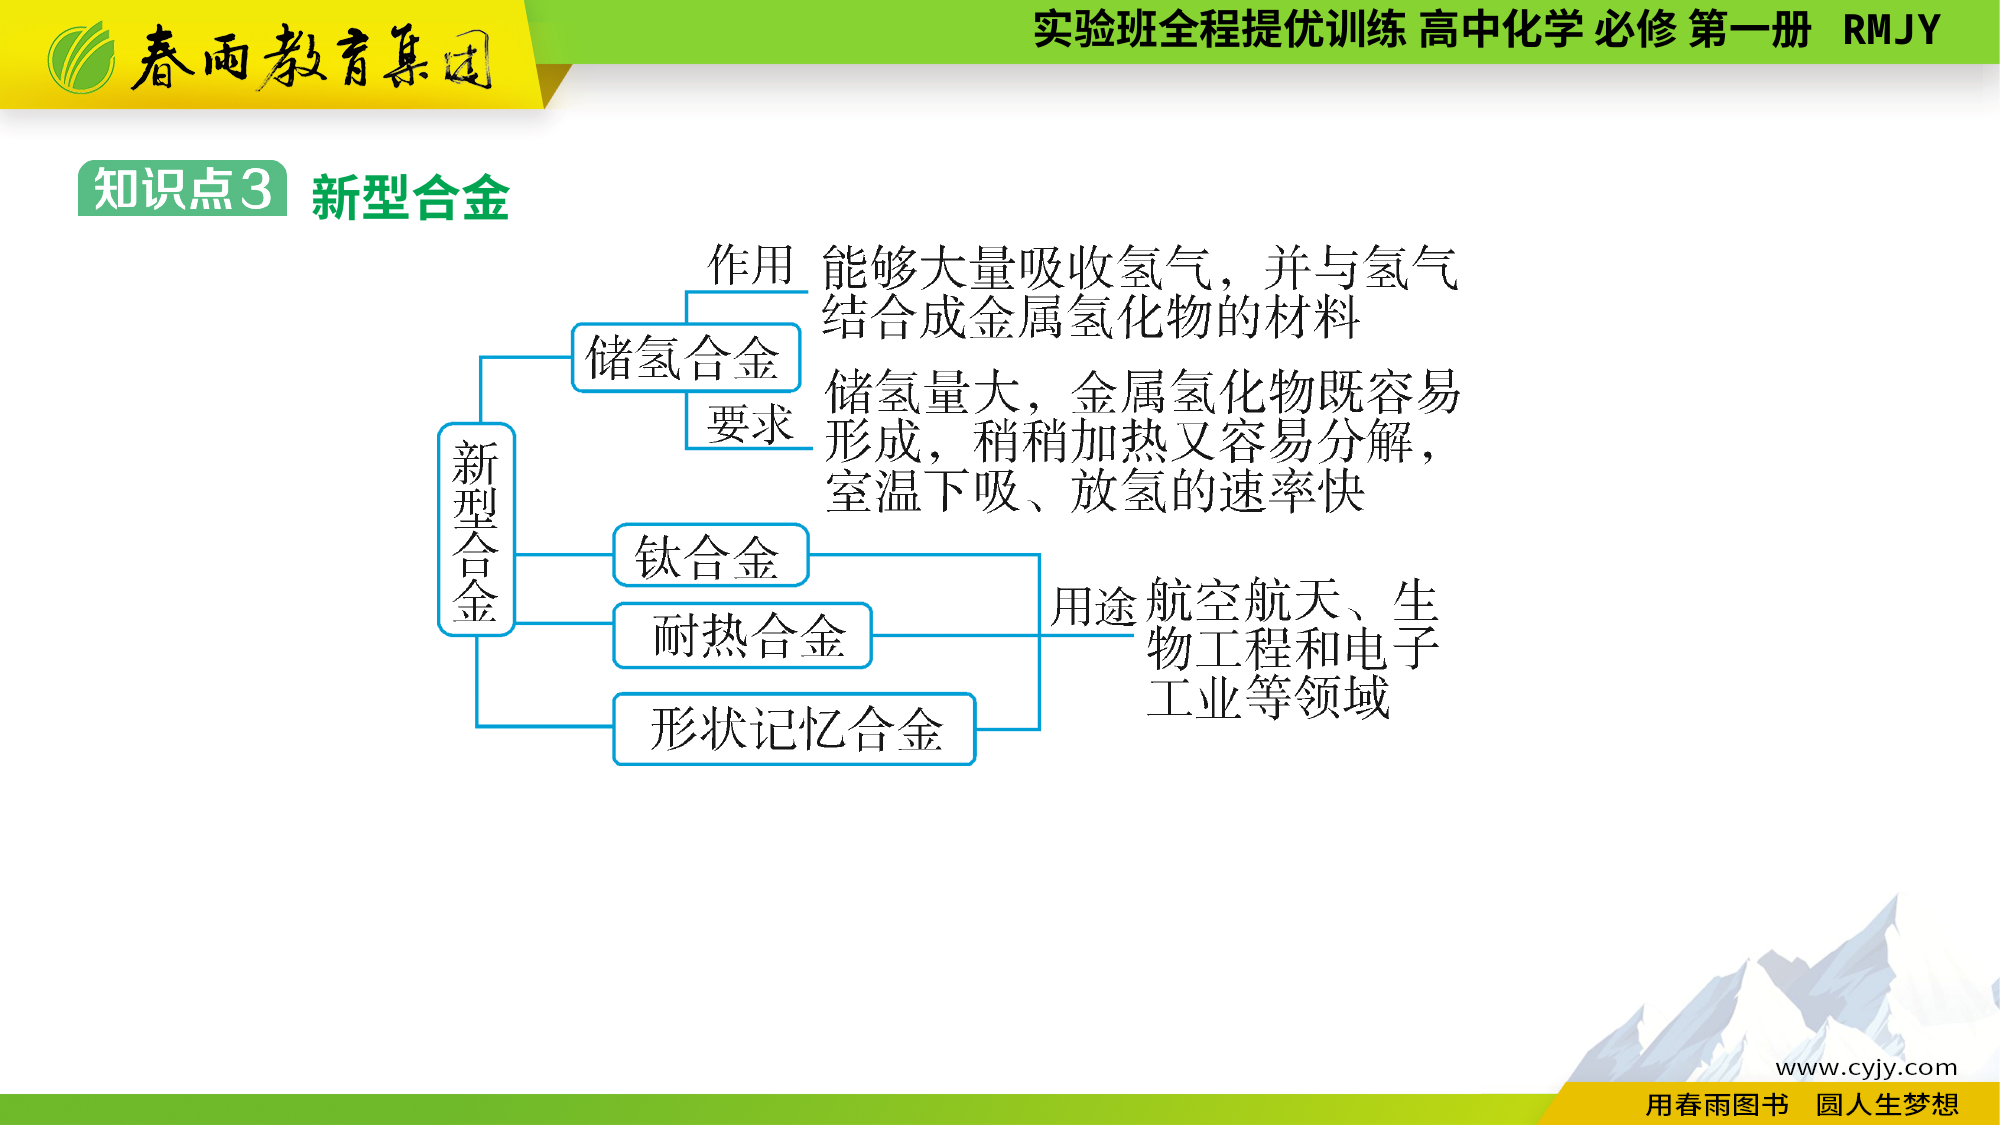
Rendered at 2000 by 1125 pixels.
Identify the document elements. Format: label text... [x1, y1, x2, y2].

list 新型合金 [59, 128, 1944, 315]
picture [0, 0, 2000, 1125]
